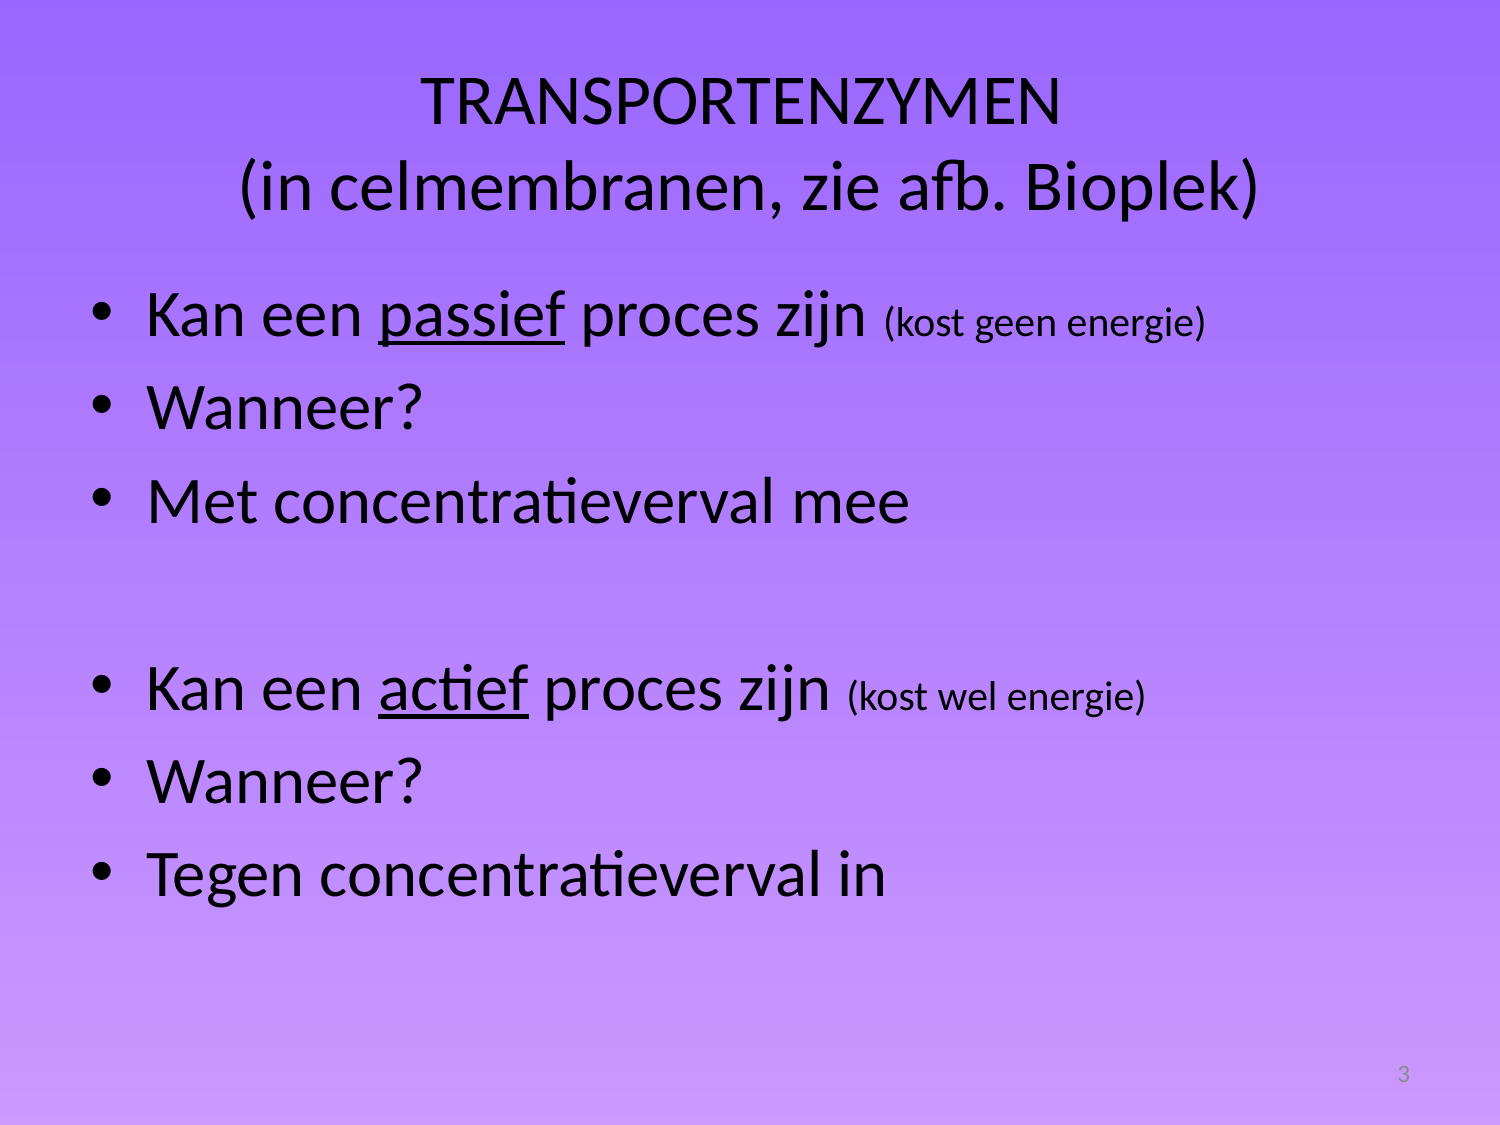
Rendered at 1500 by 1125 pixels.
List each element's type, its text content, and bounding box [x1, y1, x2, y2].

title TRANSPORTENZYMEN (in celmembranen, zie afb. Bioplek) [75, 45, 1425, 233]
list Kan een passief proces zijn (kost geen energie) Wanneer? Met concentratieverval mee Kan een actief proces zijn (kost wel energie) Wanneer? Tegen concentratieverval in [75, 262, 1425, 1005]
slide_number 3 [1074, 1042, 1425, 1103]
